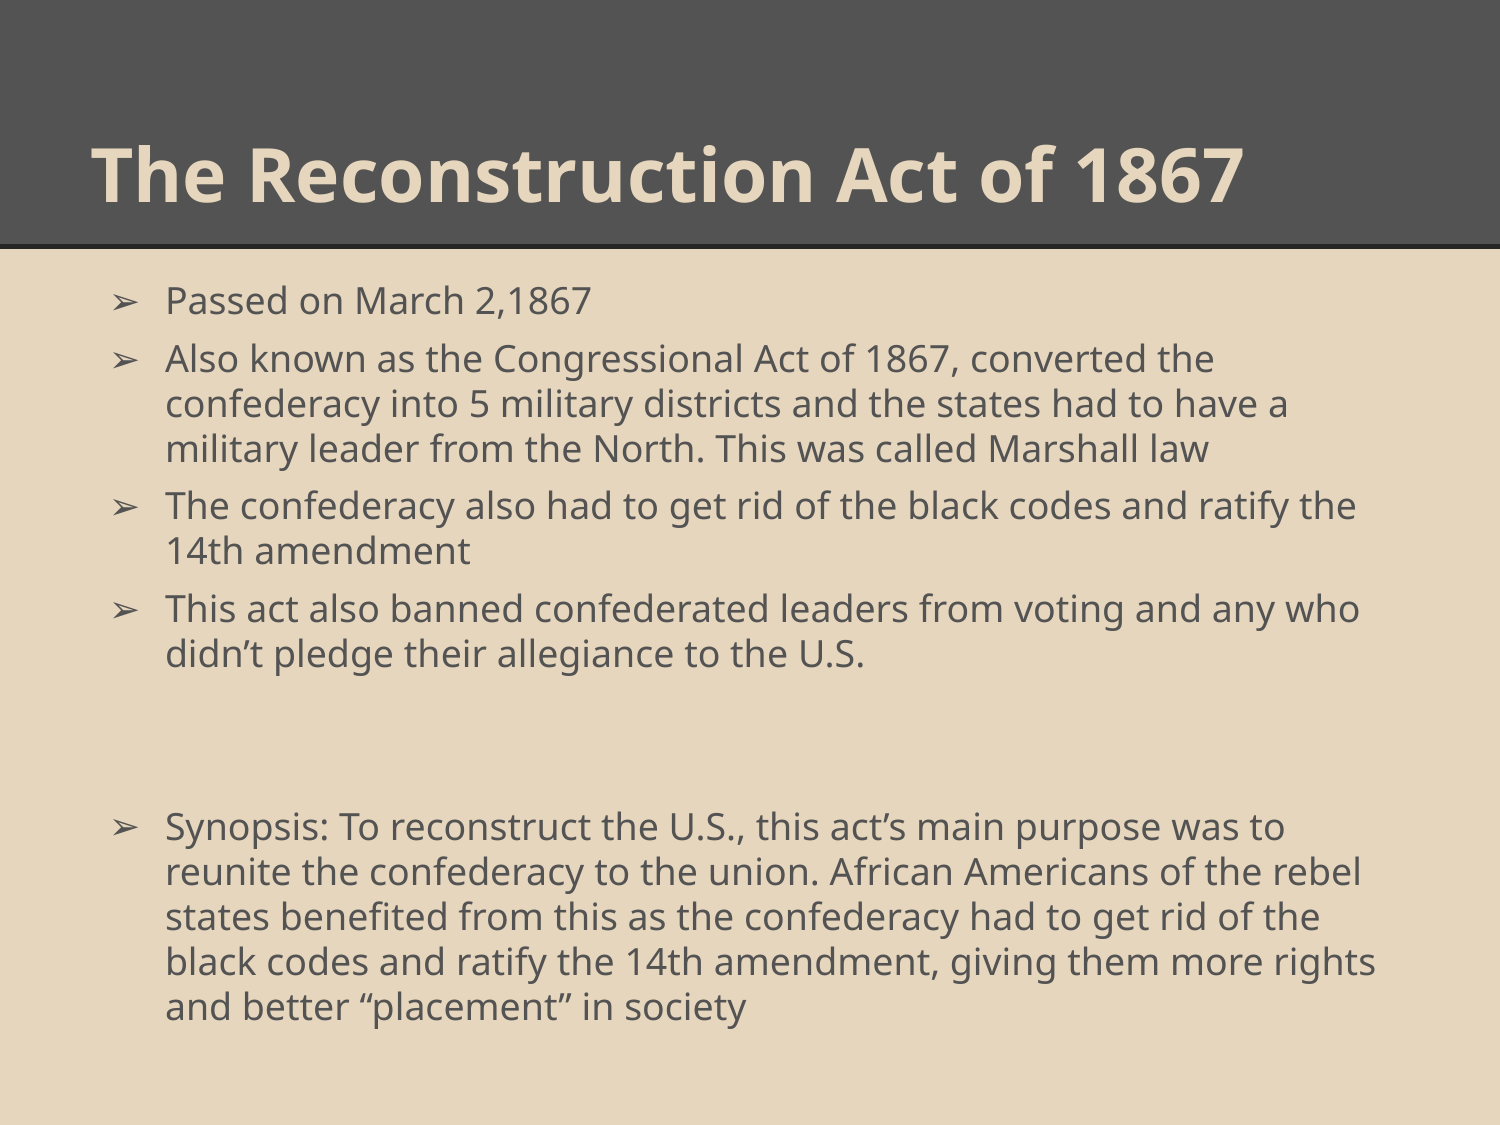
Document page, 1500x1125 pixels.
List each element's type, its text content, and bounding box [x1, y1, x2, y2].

list Passed on March 2,1867 Also known as the Congressional Act of 1867, converted the confederacy into 5 military districts and the states had to have a military leader from the North. This was called Marshall law The confederacy also had to get rid of the black codes and ratify the 14th amendment This act also banned confederated leaders from voting and any who didn’t pledge their allegiance to the U.S. Synopsis: To reconstruct the U.S., this act’s main purpose was to reunite the confederacy to the union. African Americans of the rebel states benefited from this as the confederacy had to get rid of the black codes and ratify the 14th amendment, giving them more rights and better “placement” in society [75, 262, 1425, 1078]
title The Reconstruction Act of 1867 [75, 45, 1425, 233]
